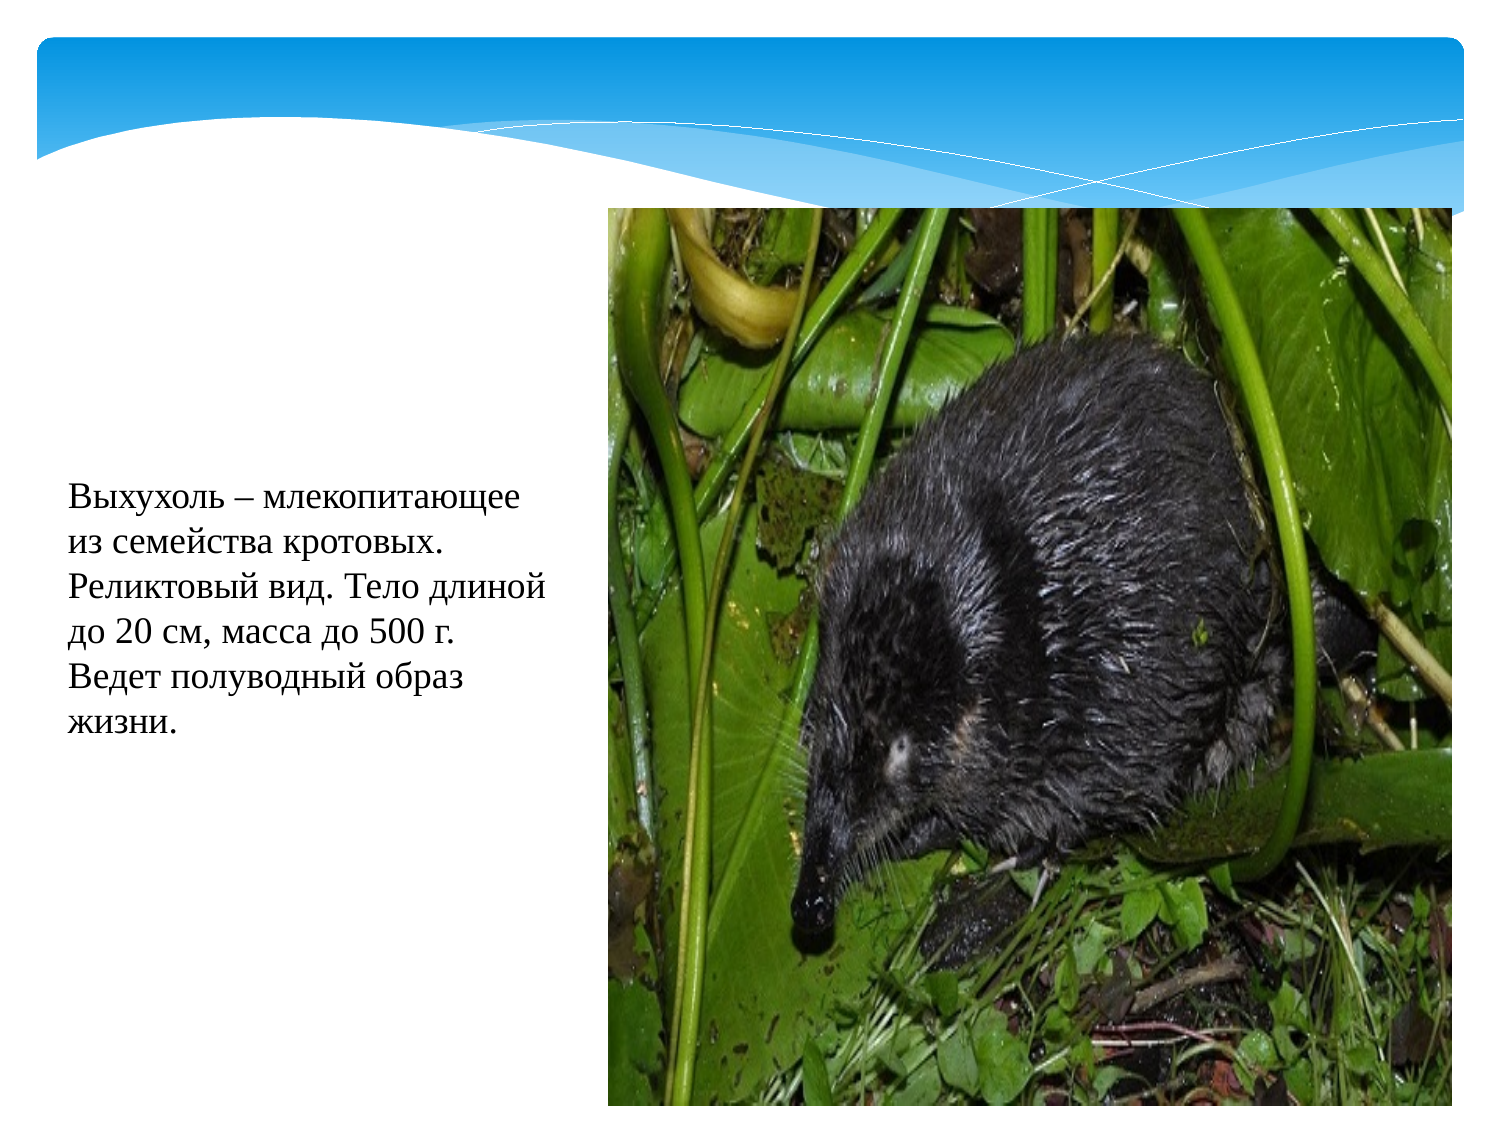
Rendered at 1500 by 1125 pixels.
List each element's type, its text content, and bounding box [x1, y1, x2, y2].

text_box Выхухоль – млекопитающее из семейства кротовых. Реликтовый вид. Тело длиной до 20 см, масса до 500 г. Ведет полуводный образ жизни. [53, 463, 573, 749]
picture [607, 207, 1453, 1107]
